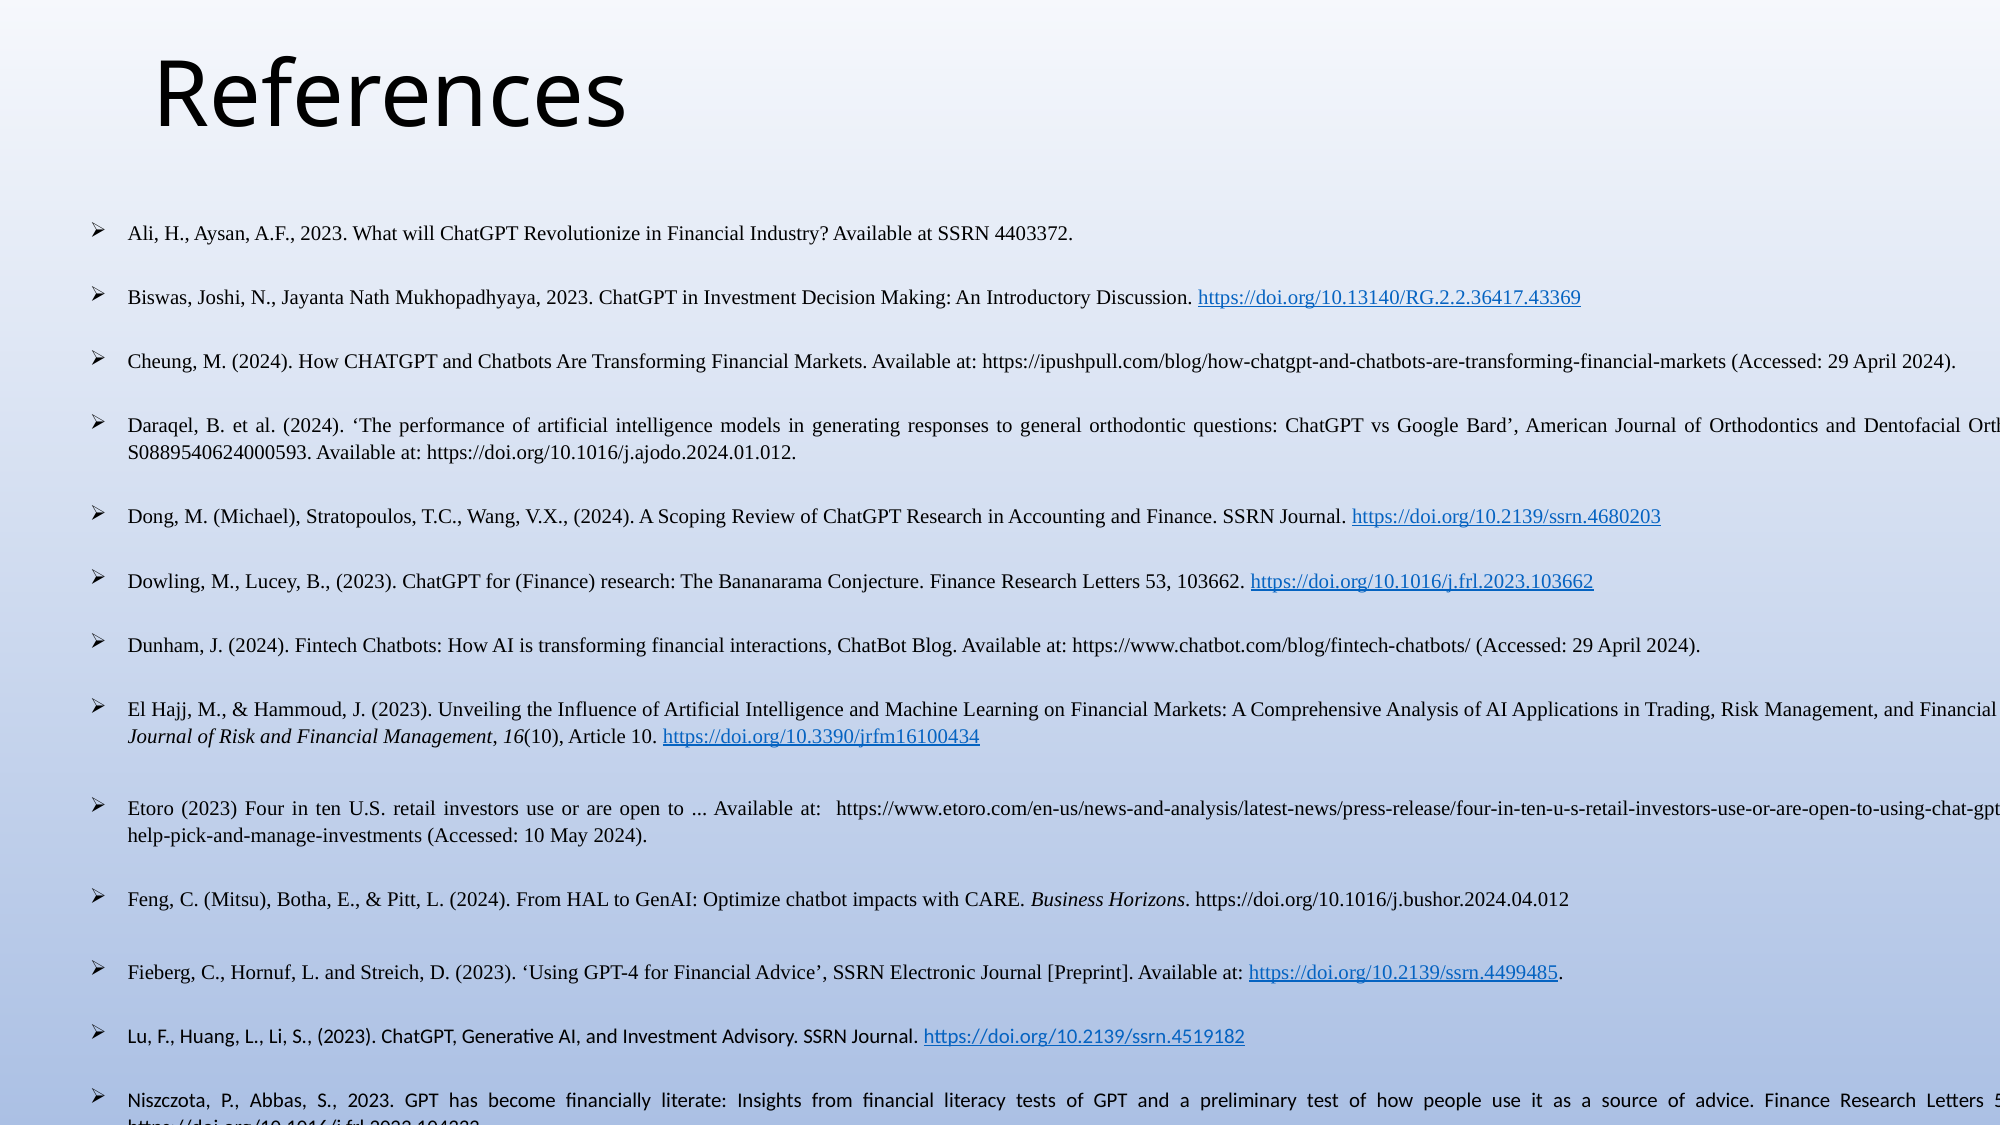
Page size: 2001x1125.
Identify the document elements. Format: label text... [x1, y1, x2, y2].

title References [137, 0, 1863, 194]
list Ali, H., Aysan, A.F., 2023. What will ChatGPT Revolutionize in Financial Industry? Available at SSRN 4403372. Biswas, Joshi, N., Jayanta Nath Mukhopadhyaya, 2023. ChatGPT in Investment Decision Making: An Introductory Discussion. https://doi.org/10.13140/RG.2.2.36417.43369 Cheung, M. (2024). How CHATGPT and Chatbots Are Transforming Financial Markets. Available at: https://ipushpull.com/blog/how-chatgpt-and-chatbots-are-transforming-financial-markets (Accessed: 29 April 2024). Daraqel, B. et al. (2024). ‘The performance of artificial intelligence models in generating responses to general orthodontic questions: ChatGPT vs Google Bard’, American Journal of Orthodontics and Dentofacial Orthopedics, p. S0889540624000593. Available at: https://doi.org/10.1016/j.ajodo.2024.01.012. Dong, M. (Michael), Stratopoulos, T.C., Wang, V.X., (2024). A Scoping Review of ChatGPT Research in Accounting and Finance. SSRN Journal. https://doi.org/10.2139/ssrn.4680203 Dowling, M., Lucey, B., (2023). ChatGPT for (Finance) research: The Bananarama Conjecture. Finance Research Letters 53, 103662. https://doi.org/10.1016/j.frl.2023.103662 Dunham, J. (2024). Fintech Chatbots: How AI is transforming financial interactions, ChatBot Blog. Available at: https://www.chatbot.com/blog/fintech-chatbots/ (Accessed: 29 April 2024). El Hajj, M., & Hammoud, J. (2023). Unveiling the Influence of Artificial Intelligence and Machine Learning on Financial Markets: A Comprehensive Analysis of AI Applications in Trading, Risk Management, and Financial Operations. Journal of Risk and Financial Management, 16(10), Article 10. https://doi.org/10.3390/jrfm16100434 Etoro (2023) Four in ten U.S. retail investors use or are open to ... Available at: https://www.etoro.com/en-us/news-and-analysis/latest-news/press-release/four-in-ten-u-s-retail-investors-use-or-are-open-to-using-chat-gpt-style-ai-to-help-pick-and-manage-investments (Accessed: 10 May 2024). Feng, C. (Mitsu), Botha, E., & Pitt, L. (2024). From HAL to GenAI: Optimize chatbot impacts with CARE. Business Horizons. https://doi.org/10.1016/j.bushor.2024.04.012 Fieberg, C., Hornuf, L. and Streich, D. (2023). ‘Using GPT-4 for Financial Advice’, SSRN Electronic Journal [Preprint]. Available at: https://doi.org/10.2139/ssrn.4499485. Lu, F., Huang, L., Li, S., (2023). ChatGPT, Generative AI, and Investment Advisory. SSRN Journal. https://doi.org/10.2139/ssrn.4519182 Niszczota, P., Abbas, S., 2023. GPT has become financially literate: Insights from financial literacy tests of GPT and a preliminary test of how people use it as a source of advice. Finance Research Letters 58, 104333. https://doi.org/10.1016/j.frl.2023.104333 [75, 210, 2000, 1125]
